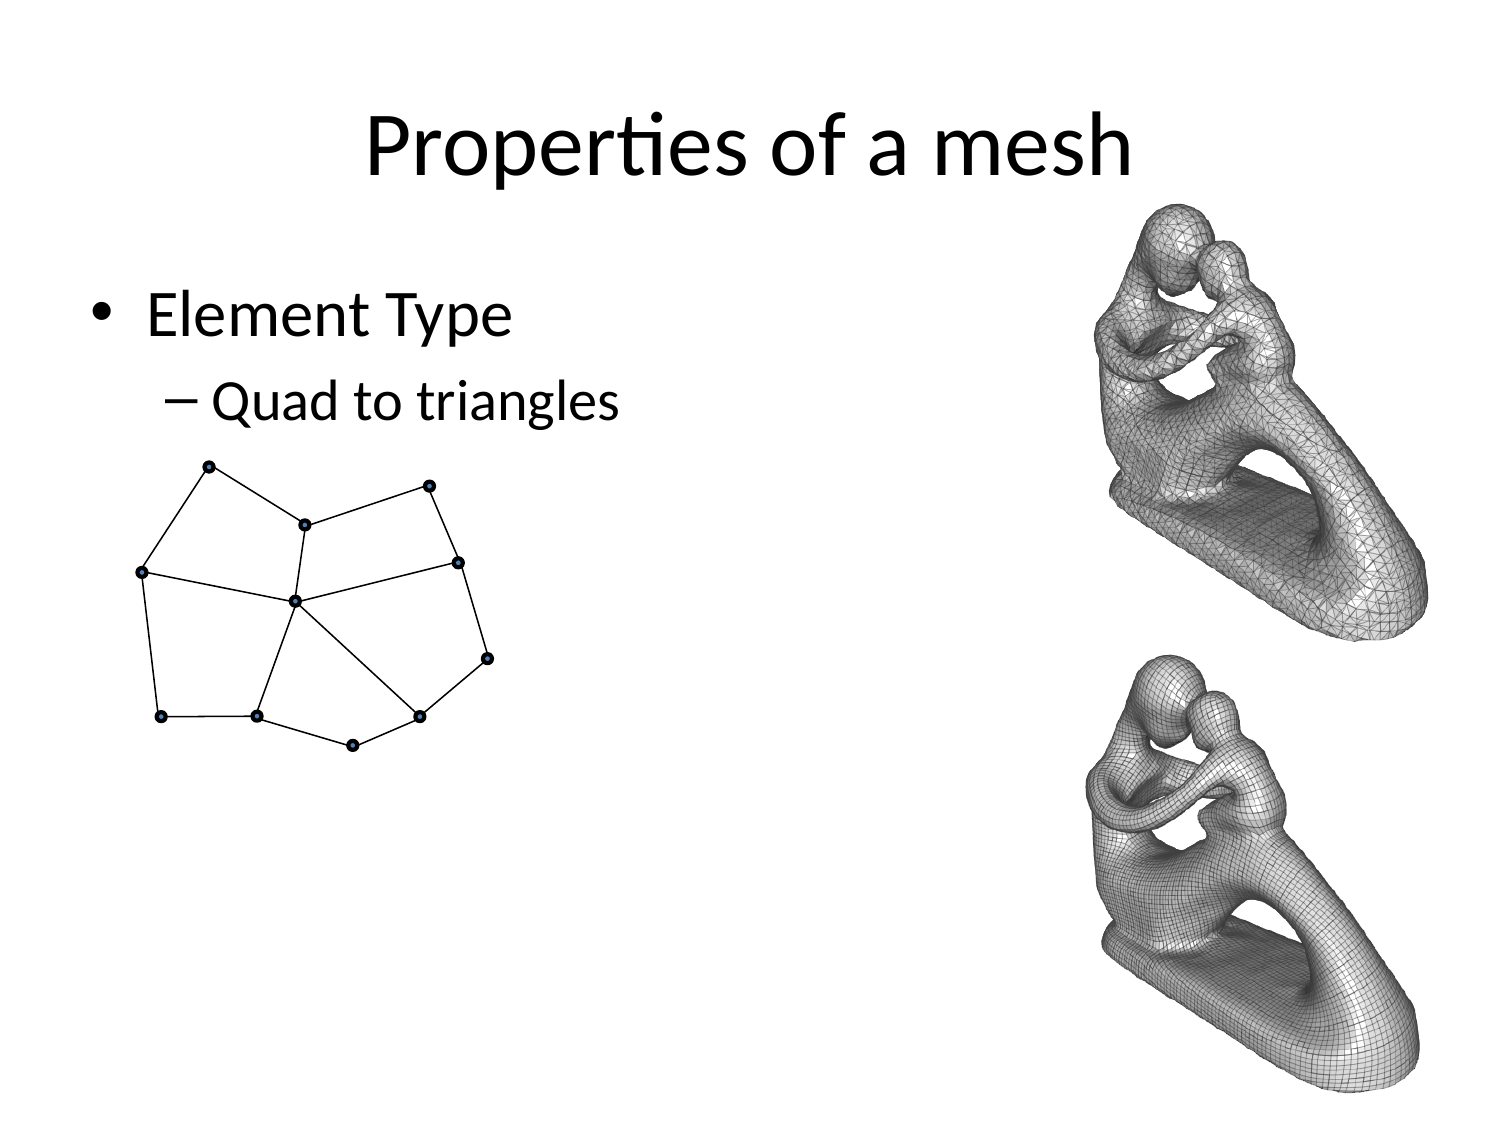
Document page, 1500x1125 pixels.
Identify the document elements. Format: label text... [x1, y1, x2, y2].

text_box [137, 462, 493, 751]
title Properties of a mesh [75, 45, 1425, 233]
list Element Type Quad to triangles [75, 262, 1019, 1005]
picture [1024, 199, 1477, 1101]
